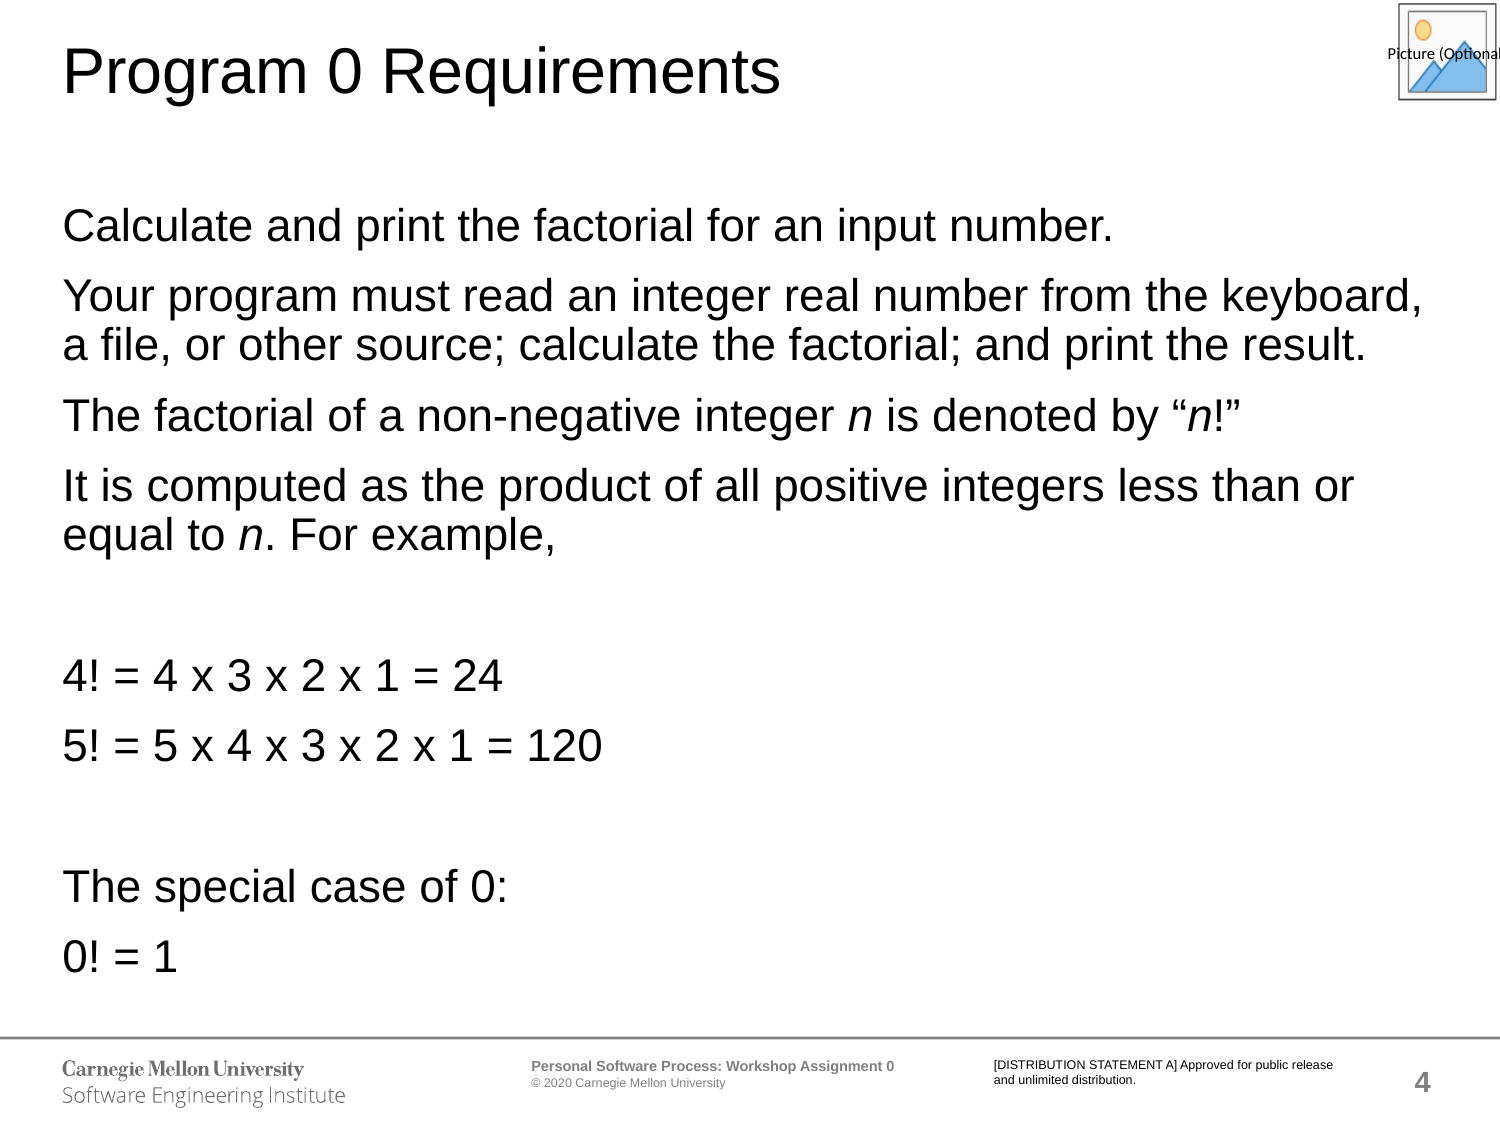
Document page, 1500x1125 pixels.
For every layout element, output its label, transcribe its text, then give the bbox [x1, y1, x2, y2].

title Program 0 Requirements [62, 37, 1338, 182]
list Calculate and print the factorial for an input number. Your program must read an integer real number from the keyboard, a file, or other source; calculate the factorial; and print the result. The factorial of a non-negative integer n is denoted by “n!” It is computed as the product of all positive integers less than or equal to n. For example, 4! = 4 x 3 x 2 x 1 = 24 5! = 5 x 4 x 3 x 2 x 1 = 120 The special case of 0: 0! = 1 [62, 201, 1431, 1000]
picture [1394, 0, 1500, 105]
